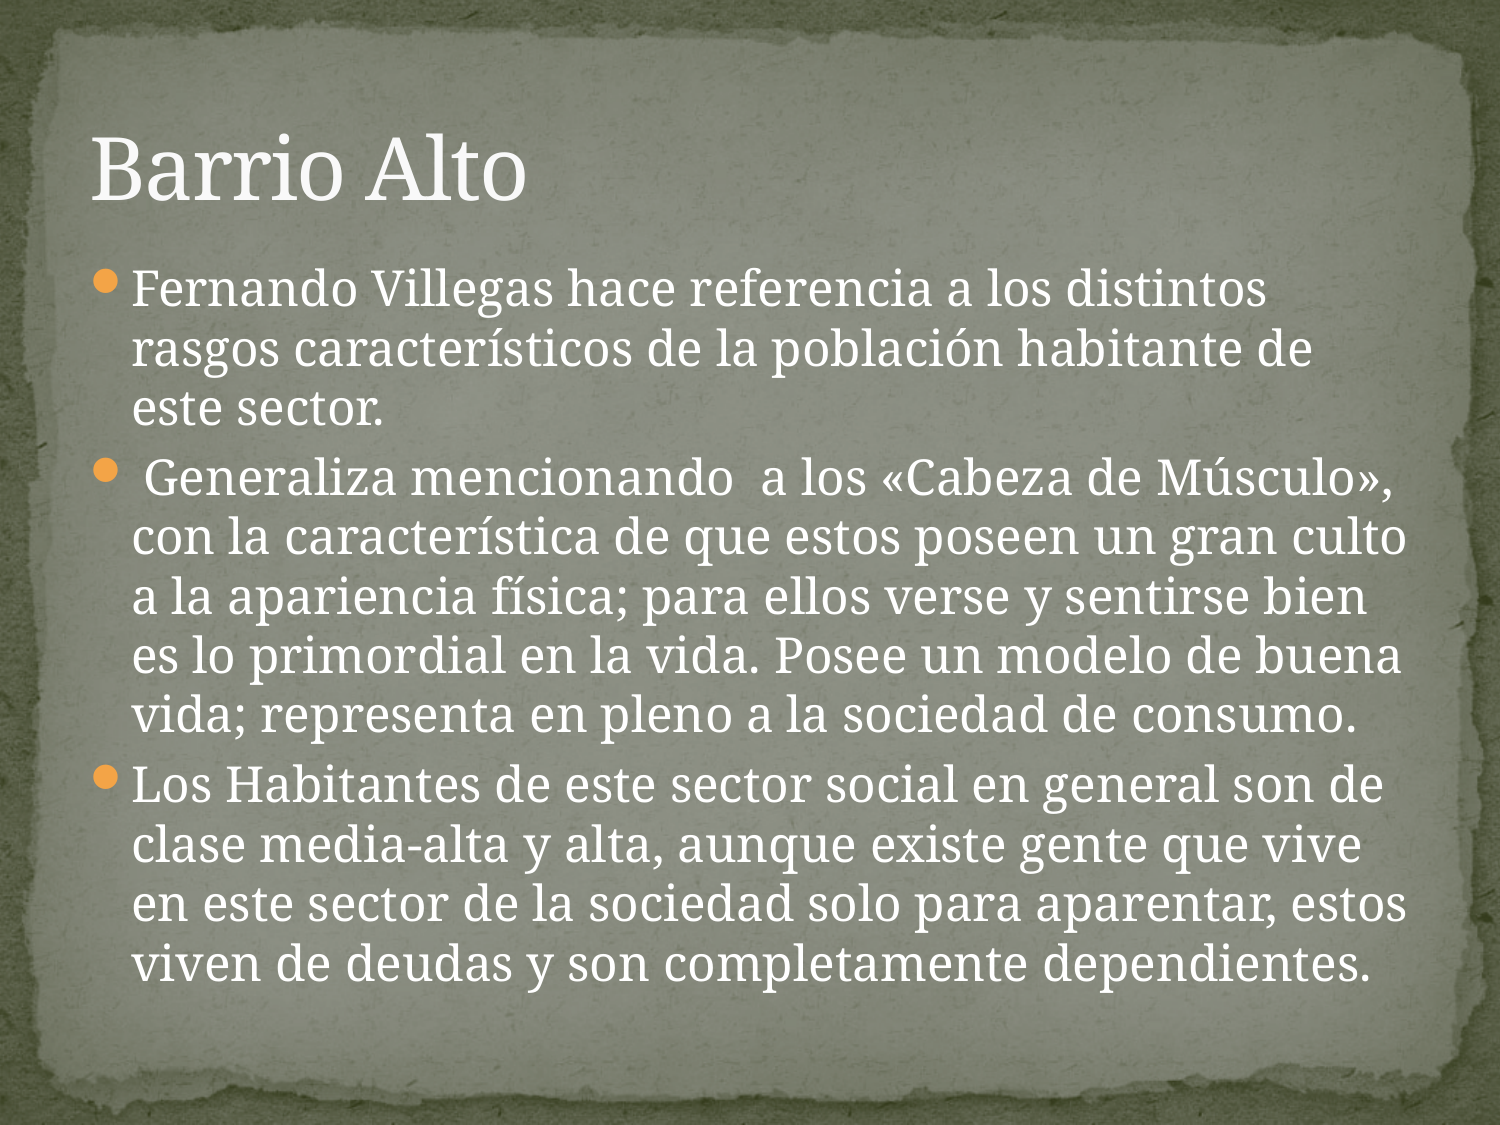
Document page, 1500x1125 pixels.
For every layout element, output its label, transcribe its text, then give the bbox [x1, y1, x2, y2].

title Barrio Alto [74, 24, 1425, 225]
list Fernando Villegas hace referencia a los distintos rasgos característicos de la población habitante de este sector. Generaliza mencionando a los «Cabeza de Músculo», con la característica de que estos poseen un gran culto a la apariencia física; para ellos verse y sentirse bien es lo primordial en la vida. Posee un modelo de buena vida; representa en pleno a la sociedad de consumo. Los Habitantes de este sector social en general son de clase media-alta y alta, aunque existe gente que vive en este sector de la sociedad solo para aparentar, estos viven de deudas y son completamente dependientes. [75, 249, 1425, 1000]
